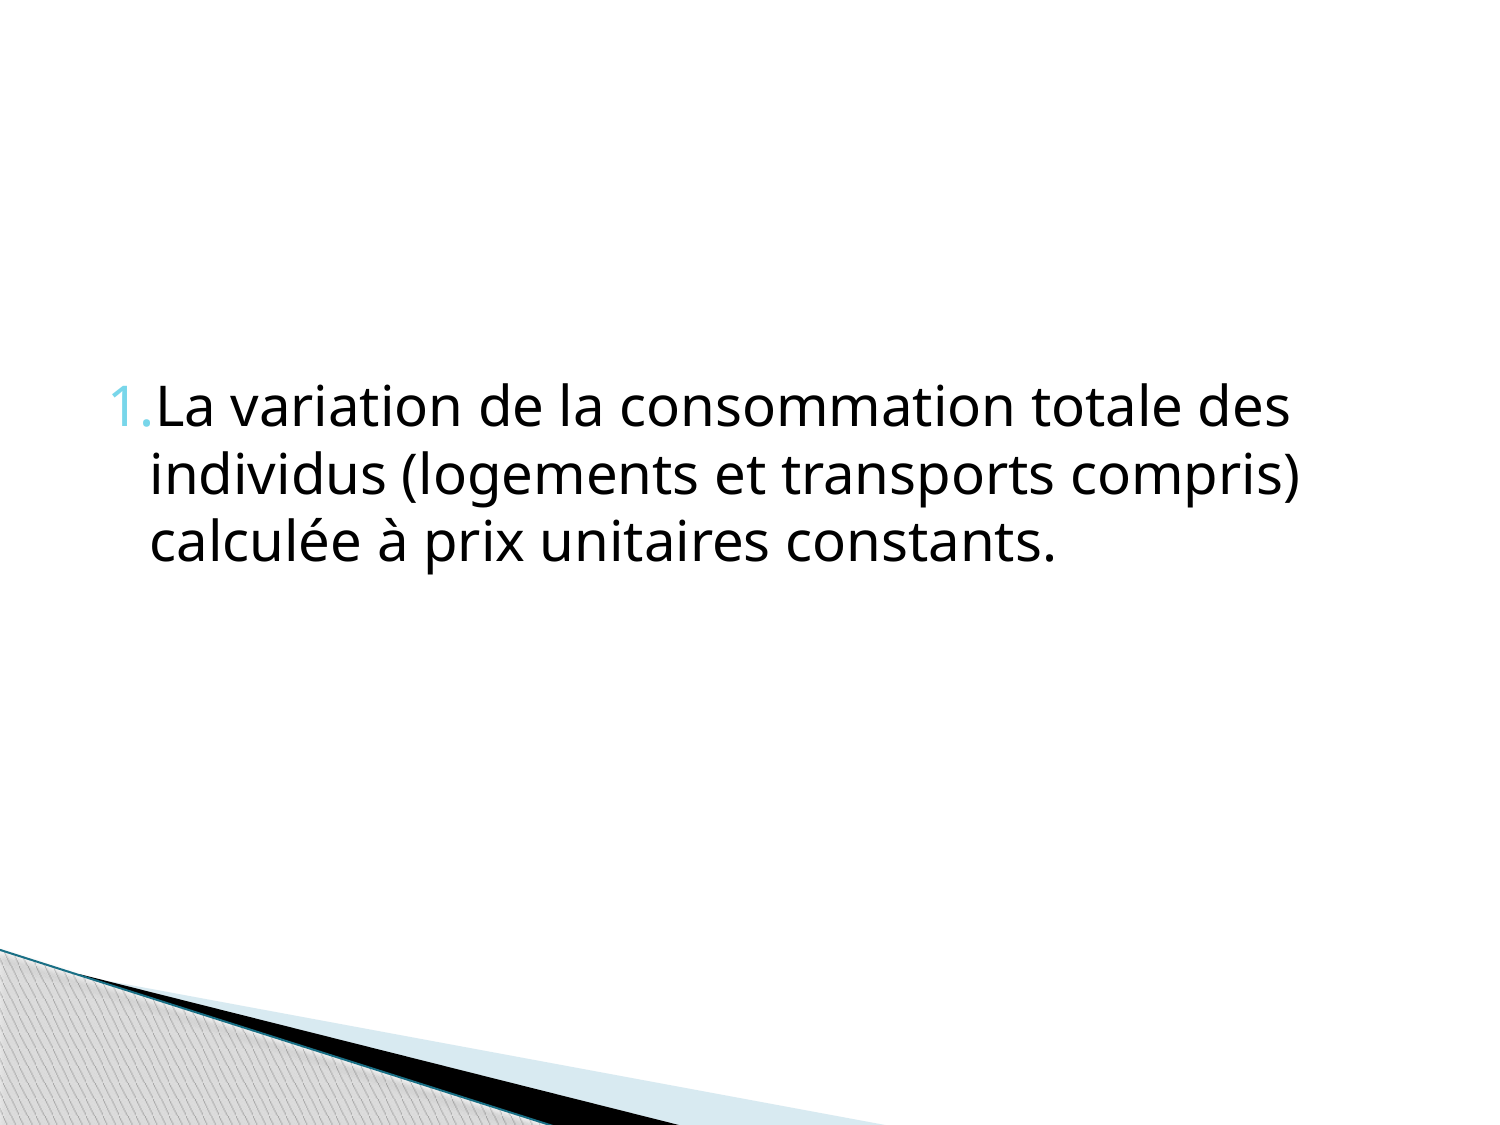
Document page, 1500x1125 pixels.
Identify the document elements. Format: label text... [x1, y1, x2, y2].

list 1.La variation de la consommation totale des individus (logements et transports compris) calculée à prix unitaires constants. [75, 363, 1425, 986]
